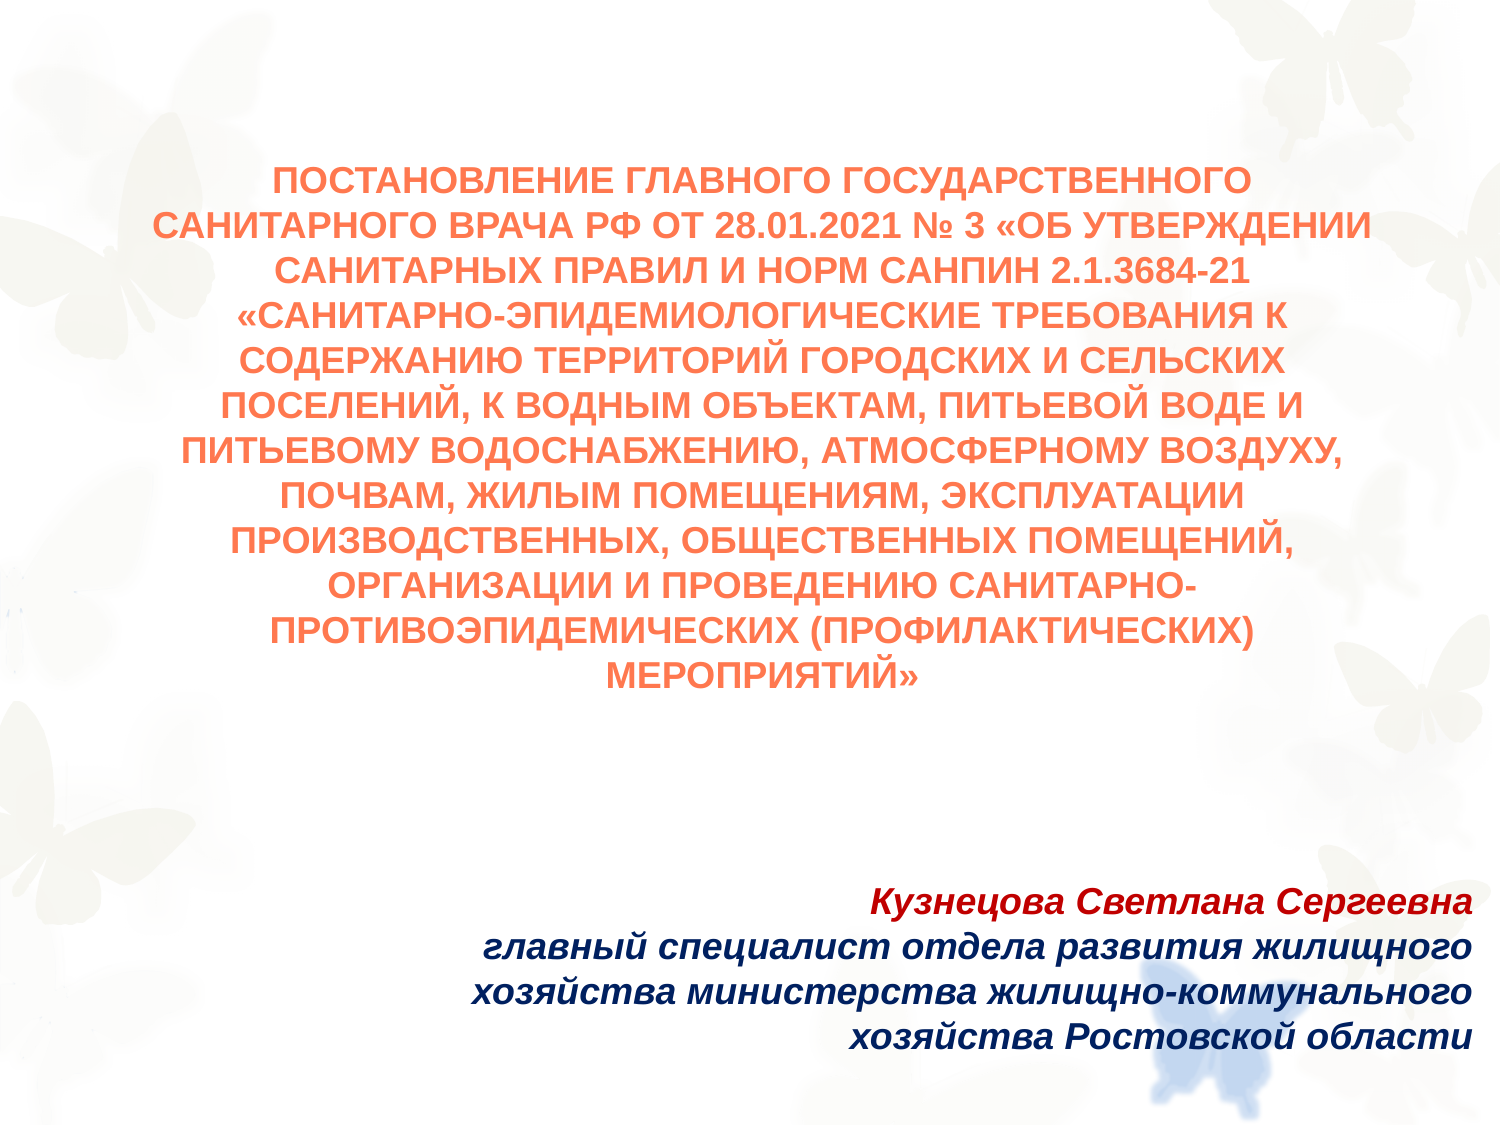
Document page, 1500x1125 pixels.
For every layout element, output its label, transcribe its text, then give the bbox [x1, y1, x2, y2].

text_box Постановление Главного государственного санитарного врача РФ от 28.01.2021 № 3 «Об утверждении санитарных правил и норм СанПиН 2.1.3684-21 «Санитарно-эпидемиологические требования к содержанию территорий городских и сельских поселений, к водным объектам, питьевой воде и питьевому водоснабжению, атмосферному воздуху, почвам, жилым помещениям, эксплуатации производственных, общественных помещений, организации и проведению санитарно-противоэпидемических (профилактических) мероприятий» [130, 149, 1395, 704]
text_box Кузнецова Светлана Сергеевна главный специалист отдела развития жилищного хозяйства министерства жилищно-коммунального хозяйства Ростовской области [371, 869, 1489, 1065]
